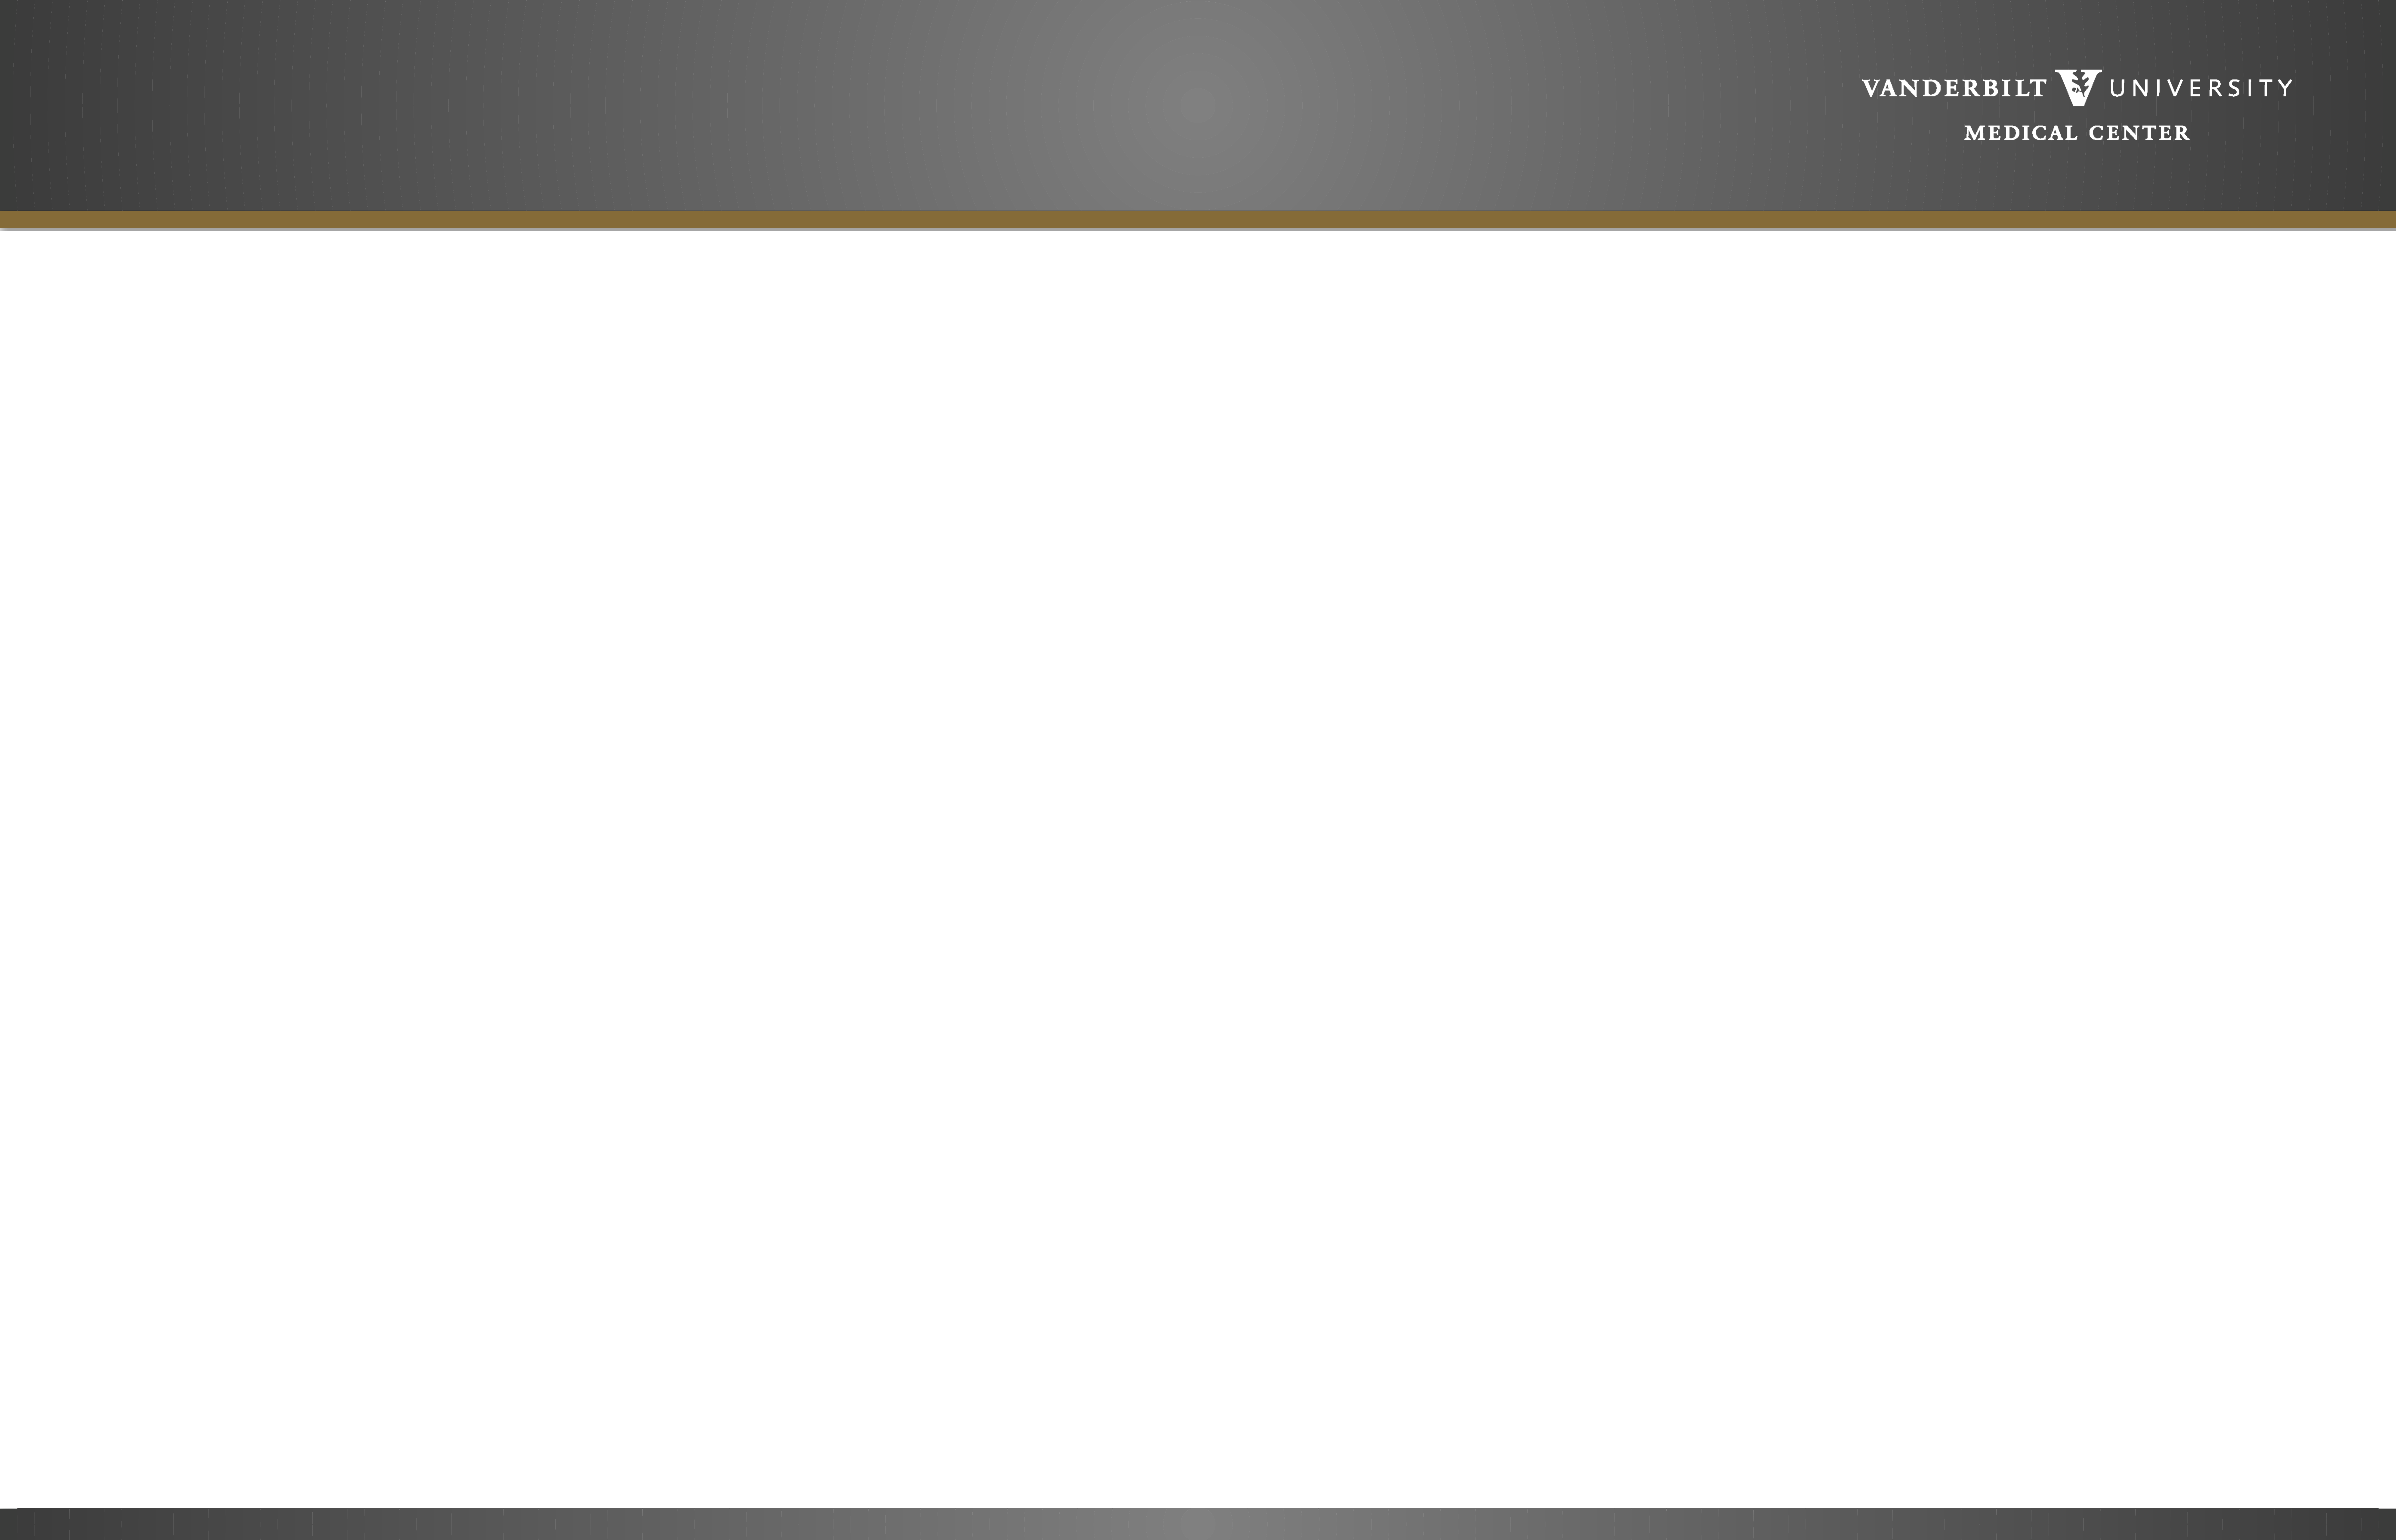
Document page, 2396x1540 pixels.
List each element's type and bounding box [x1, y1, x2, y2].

picture [1862, 70, 2292, 140]
